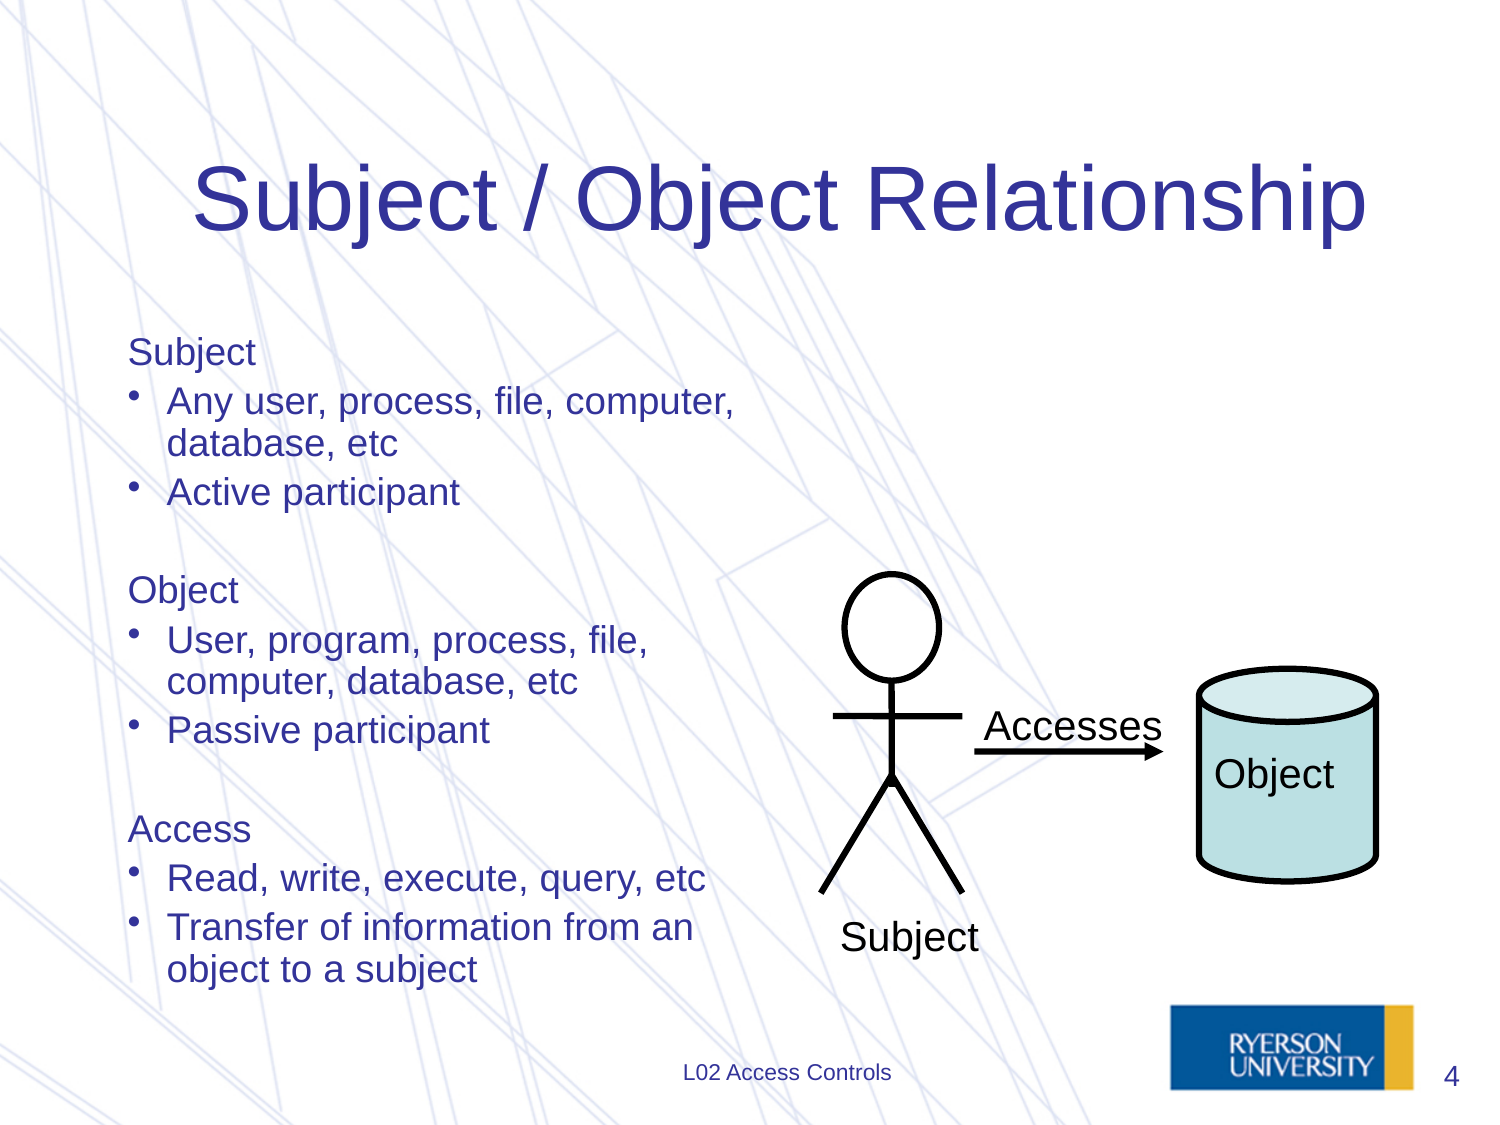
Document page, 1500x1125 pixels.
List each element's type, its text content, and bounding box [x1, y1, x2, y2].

footer L02 Access Controls [449, 1049, 1126, 1113]
text_box Accesses [937, 691, 1210, 757]
picture [0, 0, 1500, 1125]
table_cell X [1200, 669, 1375, 721]
title Subject / Object Relationship [112, 99, 1451, 288]
text_box Object [1198, 739, 1376, 805]
list Subject Any user, process, file, computer, database, etc Active participant Object User, program, process, file, computer, database, etc Passive participant Access Read, write, execute, query, etc Transfer of information from an object to a subject [112, 324, 769, 1001]
text_box [1198, 668, 1377, 882]
text_box Subject [773, 902, 1046, 968]
slide_number 4 [1399, 1049, 1476, 1113]
text_box [844, 574, 940, 681]
